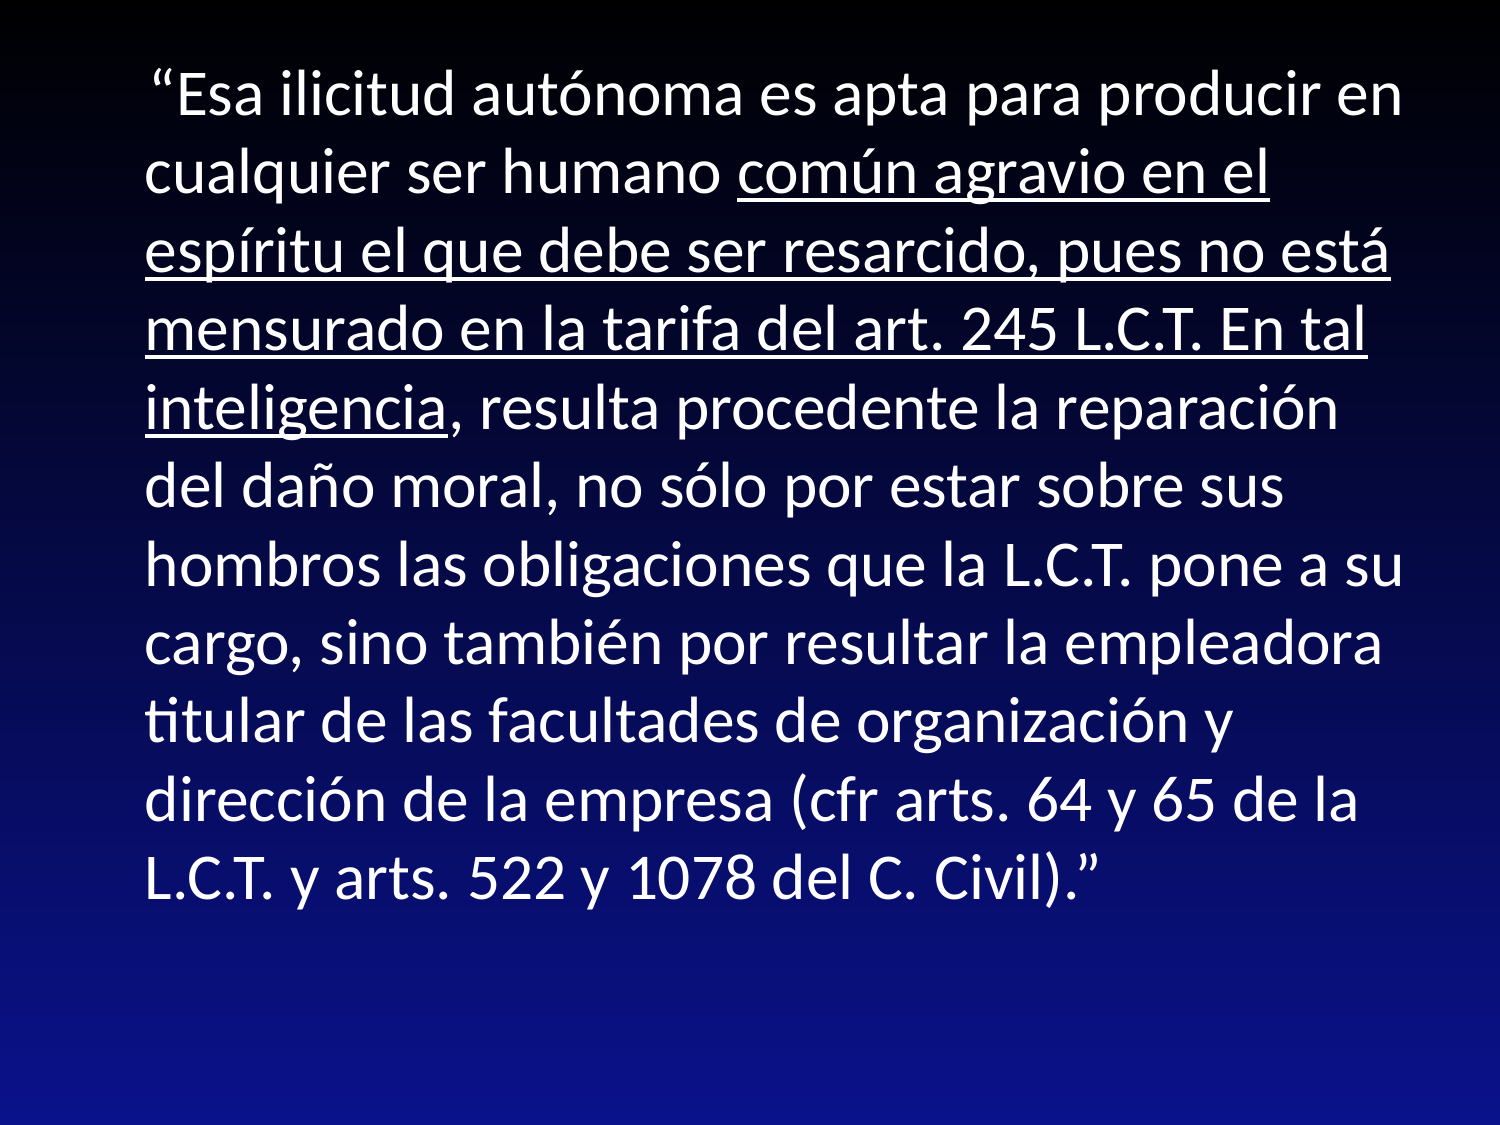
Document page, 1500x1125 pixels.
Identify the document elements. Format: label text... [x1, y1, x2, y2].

list “Esa ilicitud autónoma es apta para producir en cualquier ser humano común agravio en el espíritu el que debe ser resarcido, pues no está mensurado en la tarifa del art. 245 L.C.T. En tal inteligencia, resulta procedente la reparación del daño moral, no sólo por estar sobre sus hombros las obligaciones que la L.C.T. pone a su cargo, sino también por resultar la empleadora titular de las facultades de organización y dirección de la empresa (cfr arts. 64 y 65 de la L.C.T. y arts. 522 y 1078 del C. Civil).” [74, 42, 1426, 1006]
